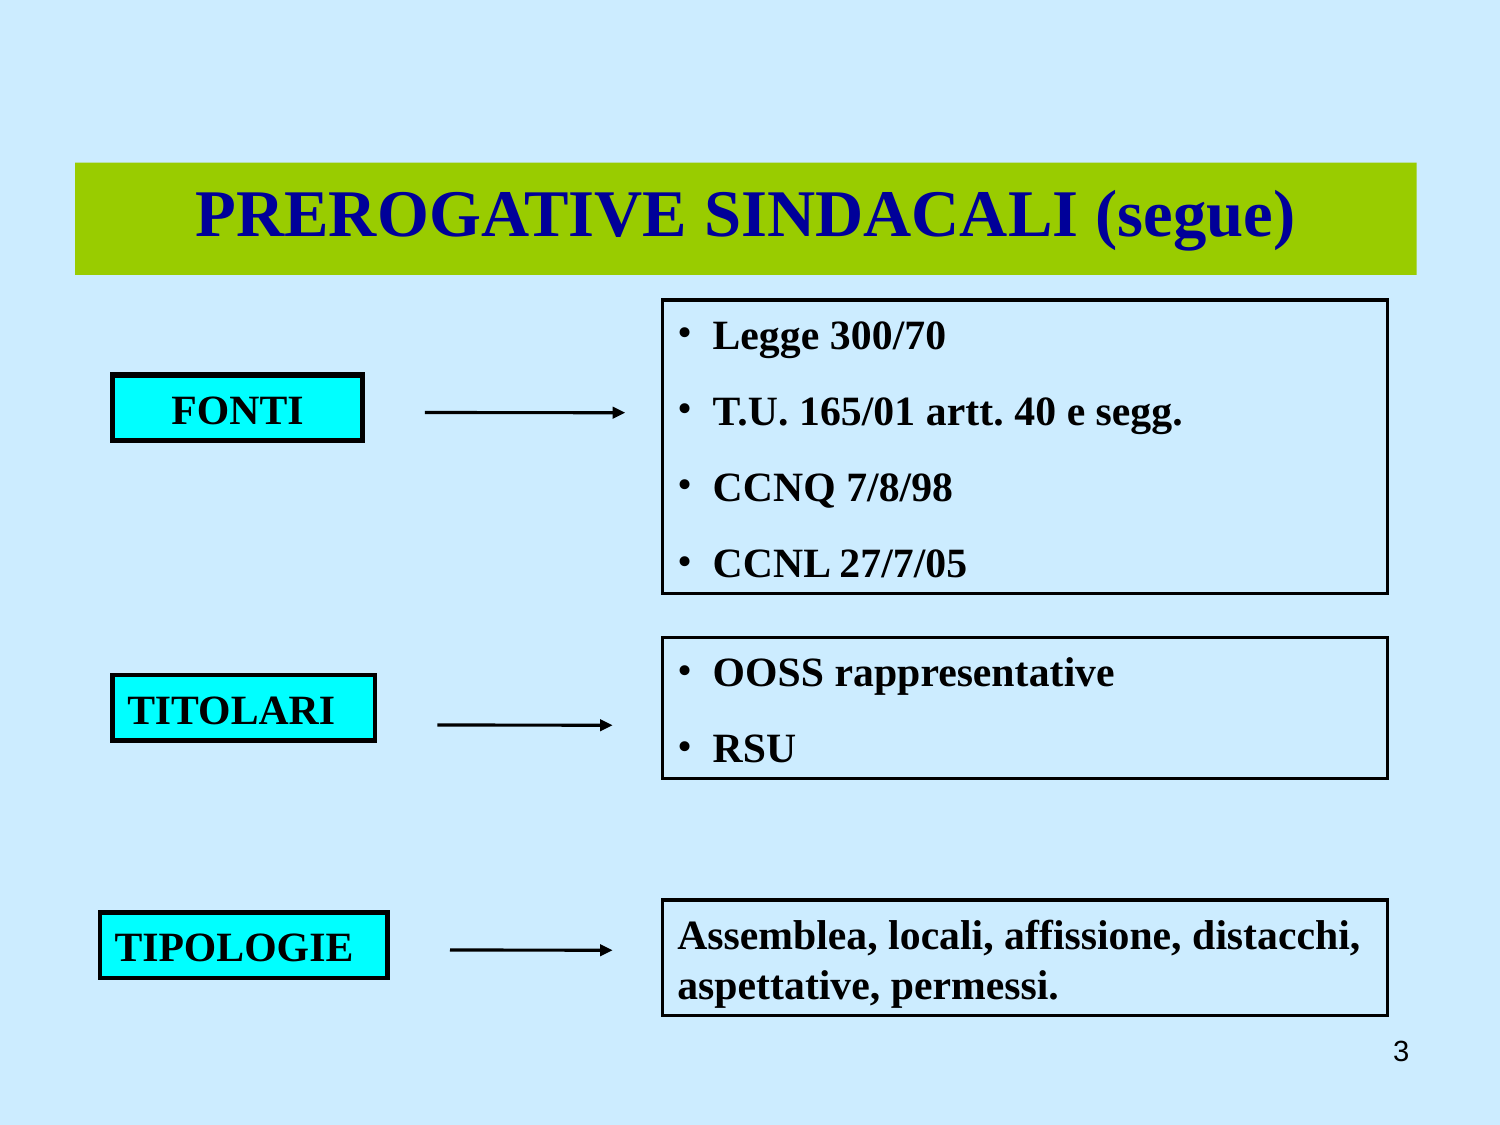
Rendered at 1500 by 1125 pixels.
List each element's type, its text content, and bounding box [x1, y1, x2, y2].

slide_number 3 [1074, 1024, 1425, 1103]
text_box TITOLARI [112, 675, 375, 741]
text_box [424, 406, 625, 419]
text_box TIPOLOGIE [99, 912, 388, 978]
text_box FONTI [112, 375, 363, 441]
text_box OOSS rappresentative RSU [662, 637, 1388, 779]
text_box Legge 300/70 T.U. 165/01 artt. 40 e segg. CCNQ 7/8/98 CCNL 27/7/05 [662, 299, 1388, 594]
text_box [449, 944, 613, 957]
text_box PREROGATIVE SINDACALI (segue)‏ [75, 162, 1417, 275]
text_box [437, 719, 613, 732]
text_box Assemblea, locali, affissione, distacchi, aspettative, permessi. [662, 899, 1388, 1016]
